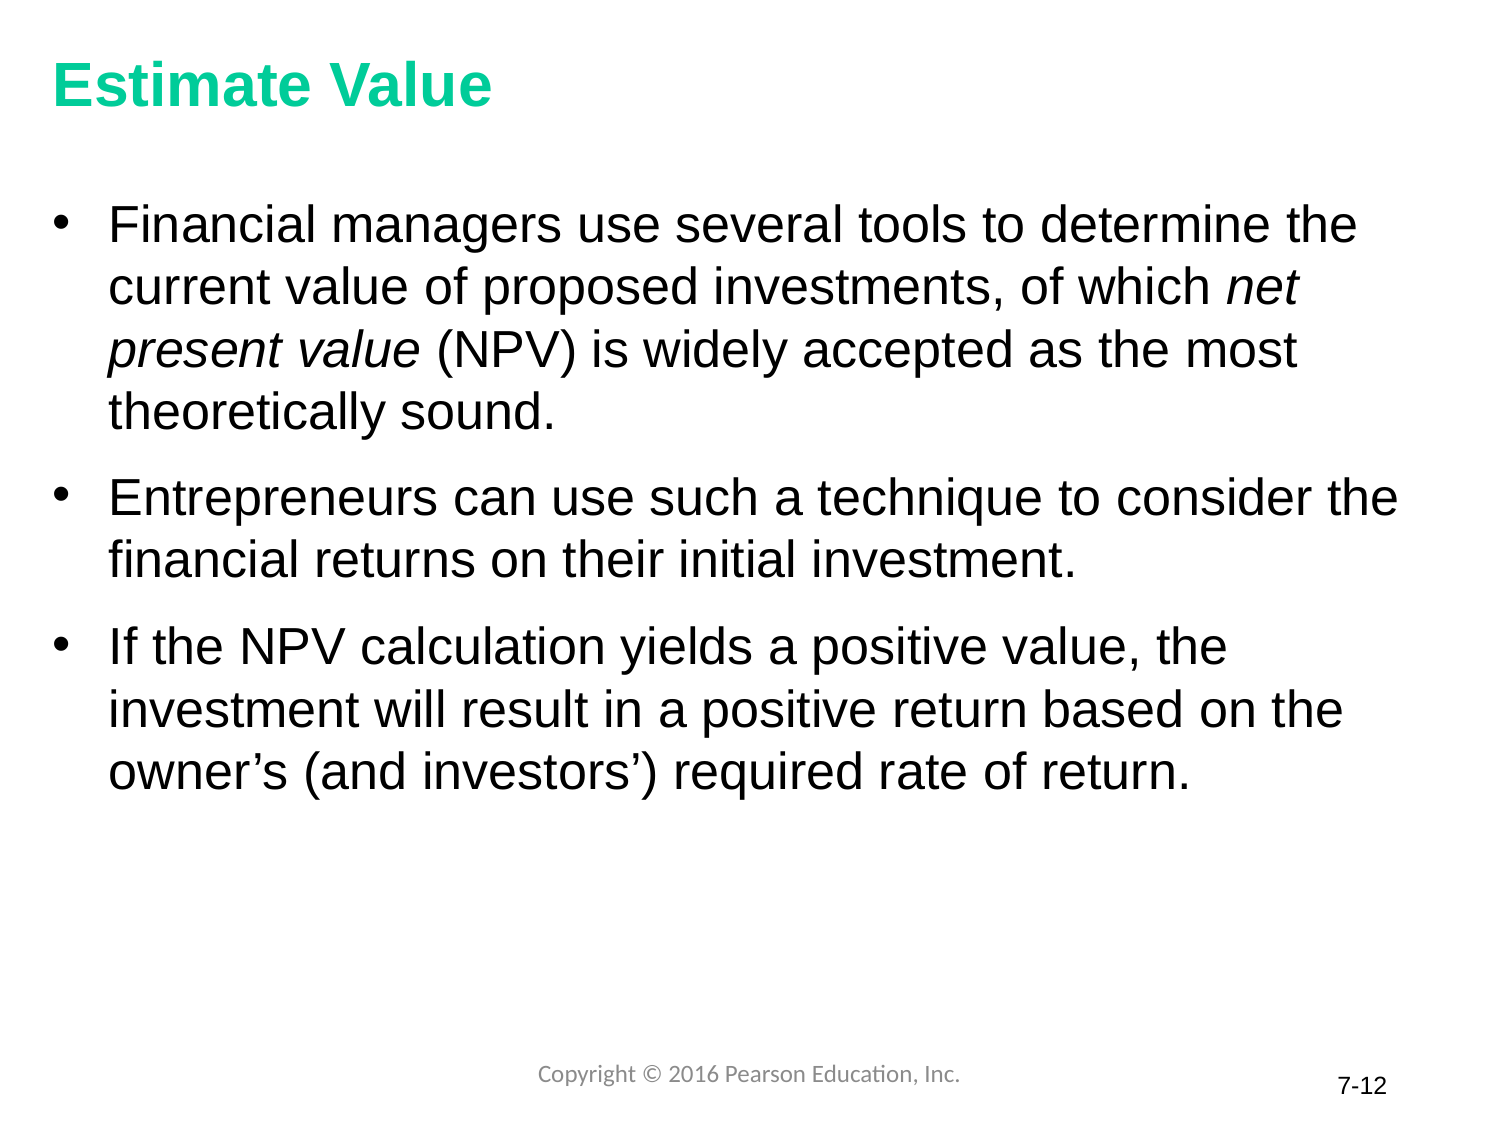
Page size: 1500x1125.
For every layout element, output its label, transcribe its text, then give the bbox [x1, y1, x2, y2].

list Financial managers use several tools to determine the current value of proposed investments, of which net present value (NPV) is widely accepted as the most theoretically sound. Entrepreneurs can use such a technique to consider the financial returns on their initial investment. If the NPV calculation yields a positive value, the investment will result in a positive return based on the owner’s (and investors’) required rate of return. [37, 182, 1500, 925]
footer Copyright © 2016 Pearson Education, Inc. [512, 1042, 988, 1103]
title Estimate Value [37, 0, 1388, 175]
